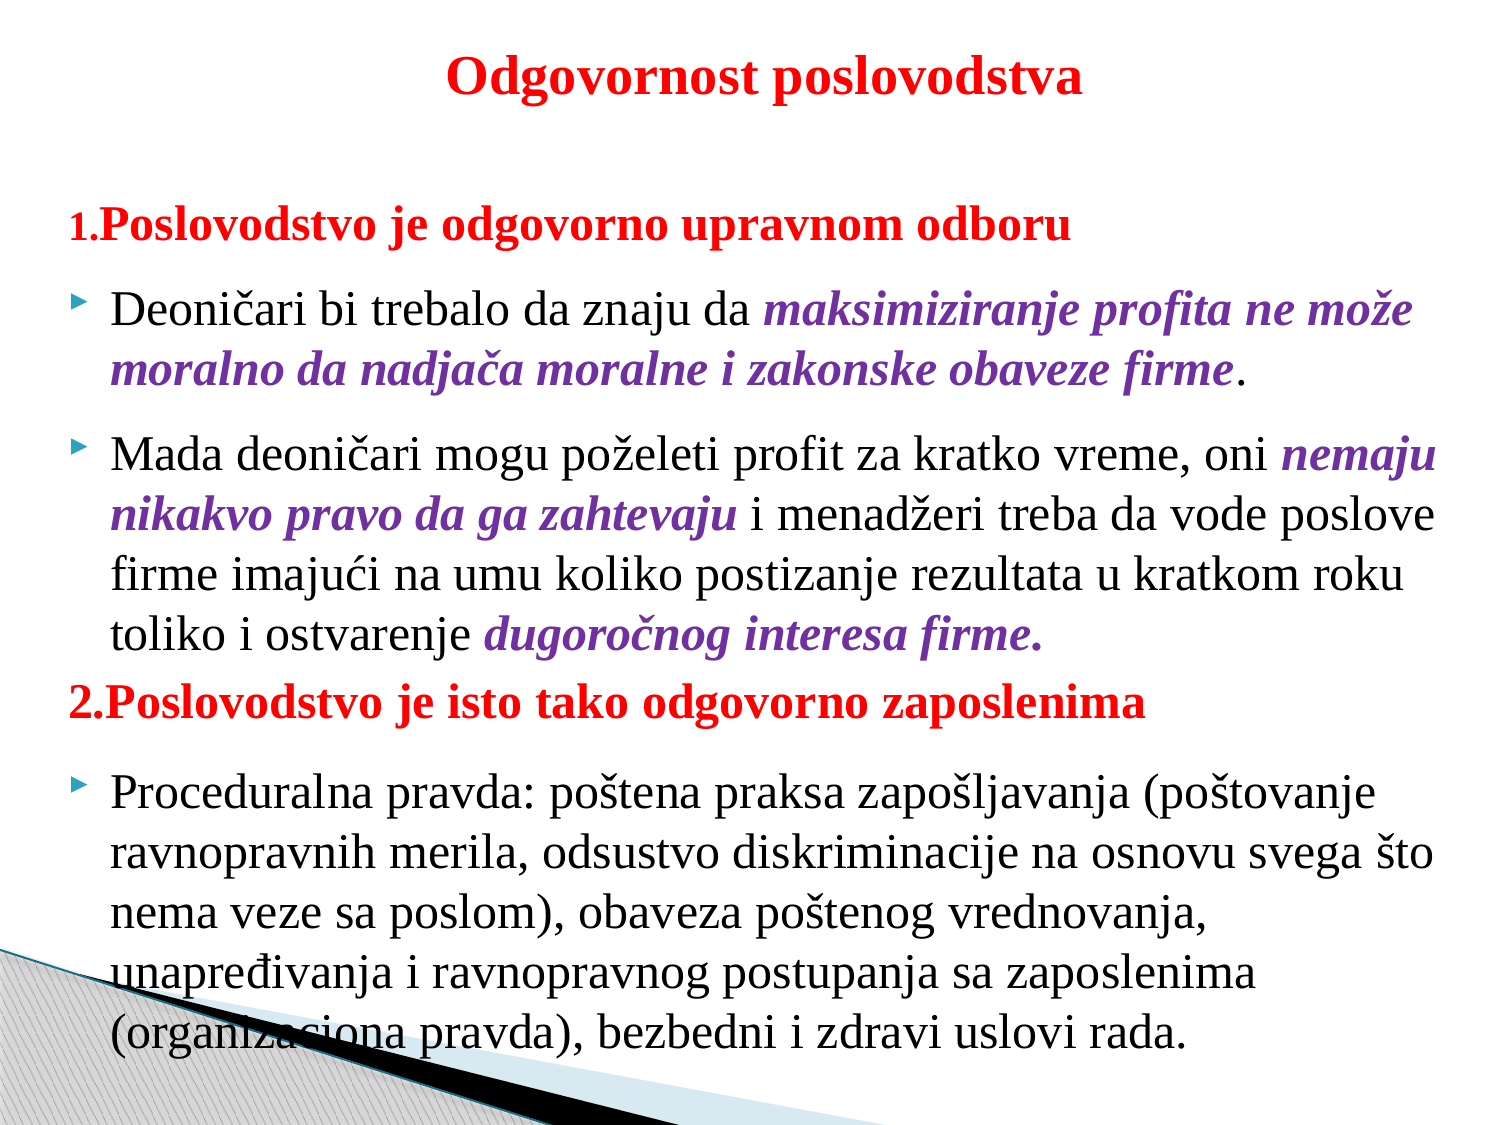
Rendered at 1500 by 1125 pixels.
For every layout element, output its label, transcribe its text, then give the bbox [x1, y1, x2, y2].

list Odgovornost poslovodstva 1.Poslovodstvo je odgovorno upravnom odboru Deoničari bi trebalo da znaju da maksimiziranje profita ne može moralno da nadjača moralne i zakonske obaveze firme. Mada deoničari mogu poželeti profit za kratko vreme, oni nemaju nikakvo pravo da ga zahtevaju i menadžeri treba da vode poslove firme imajući na umu koliko postizanje rezultata u kratkom roku toliko i ostvarenje dugoročnog interesa firme. 2.Poslovodstvo je isto tako odgovorno zaposlenima Proceduralna pravda: poštena praksa zapošljavanja (poštovanje ravnopravnih merila, odsustvo diskriminacije na osnovu svega što nema veze sa poslom), obaveza poštenog vrednovanja, unapređivanja i ravnopravnog postupanja sa zaposlenima (organizaciona pravda), bezbedni i zdravi uslovi rada. [34, 30, 1477, 986]
